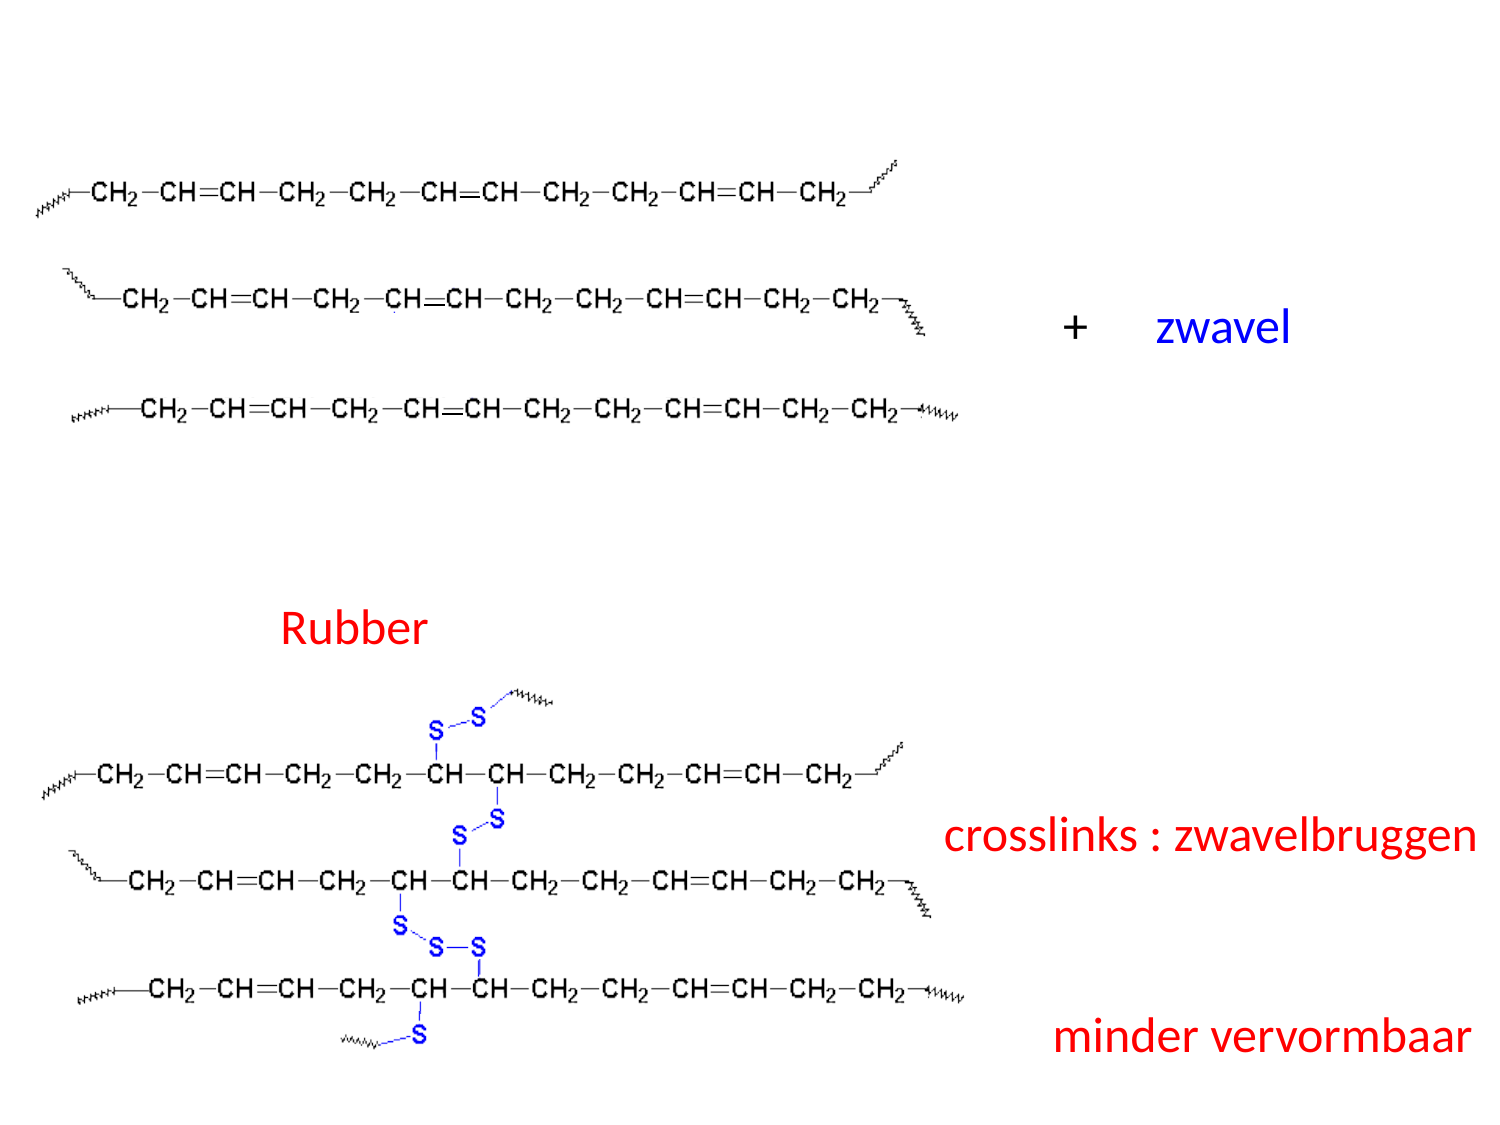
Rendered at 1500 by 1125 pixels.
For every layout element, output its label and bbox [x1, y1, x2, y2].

text_box [17, 90, 1500, 1071]
